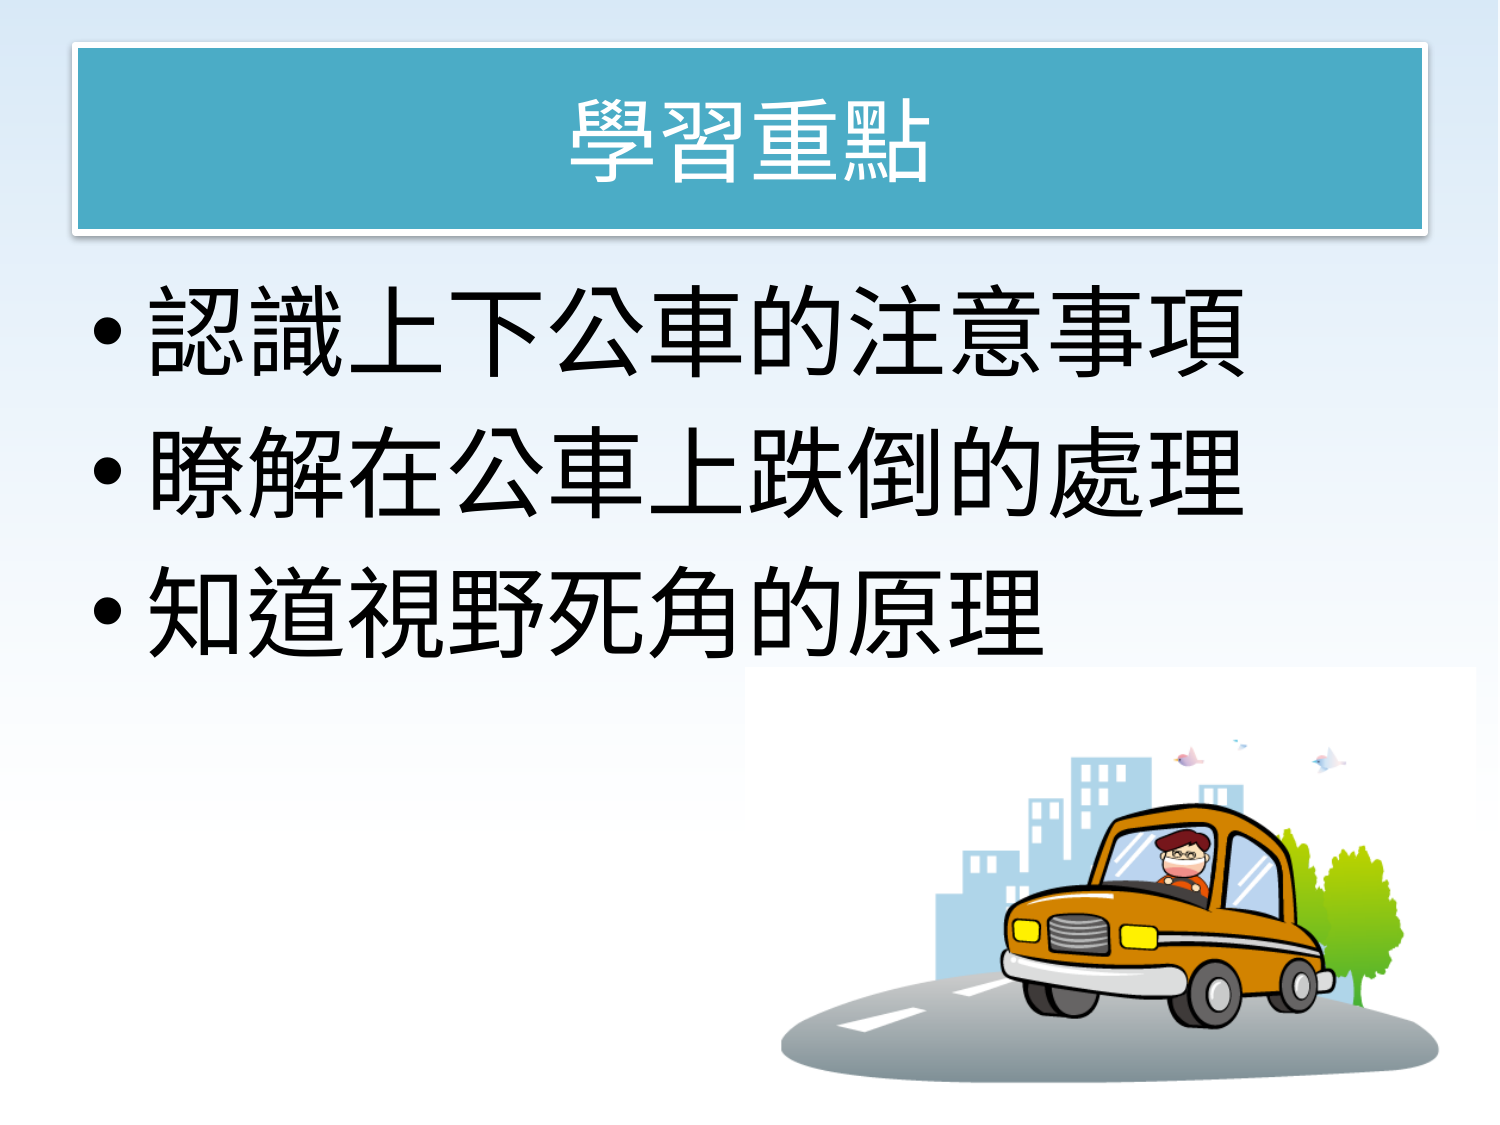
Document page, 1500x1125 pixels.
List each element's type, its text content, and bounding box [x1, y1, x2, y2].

title 學習重點 [72, 42, 1428, 236]
picture [0, 0, 1500, 1125]
list 認識上下公車的注意事項 瞭解在公車上跌倒的處理 知道視野死角的原理 [75, 262, 1425, 1005]
